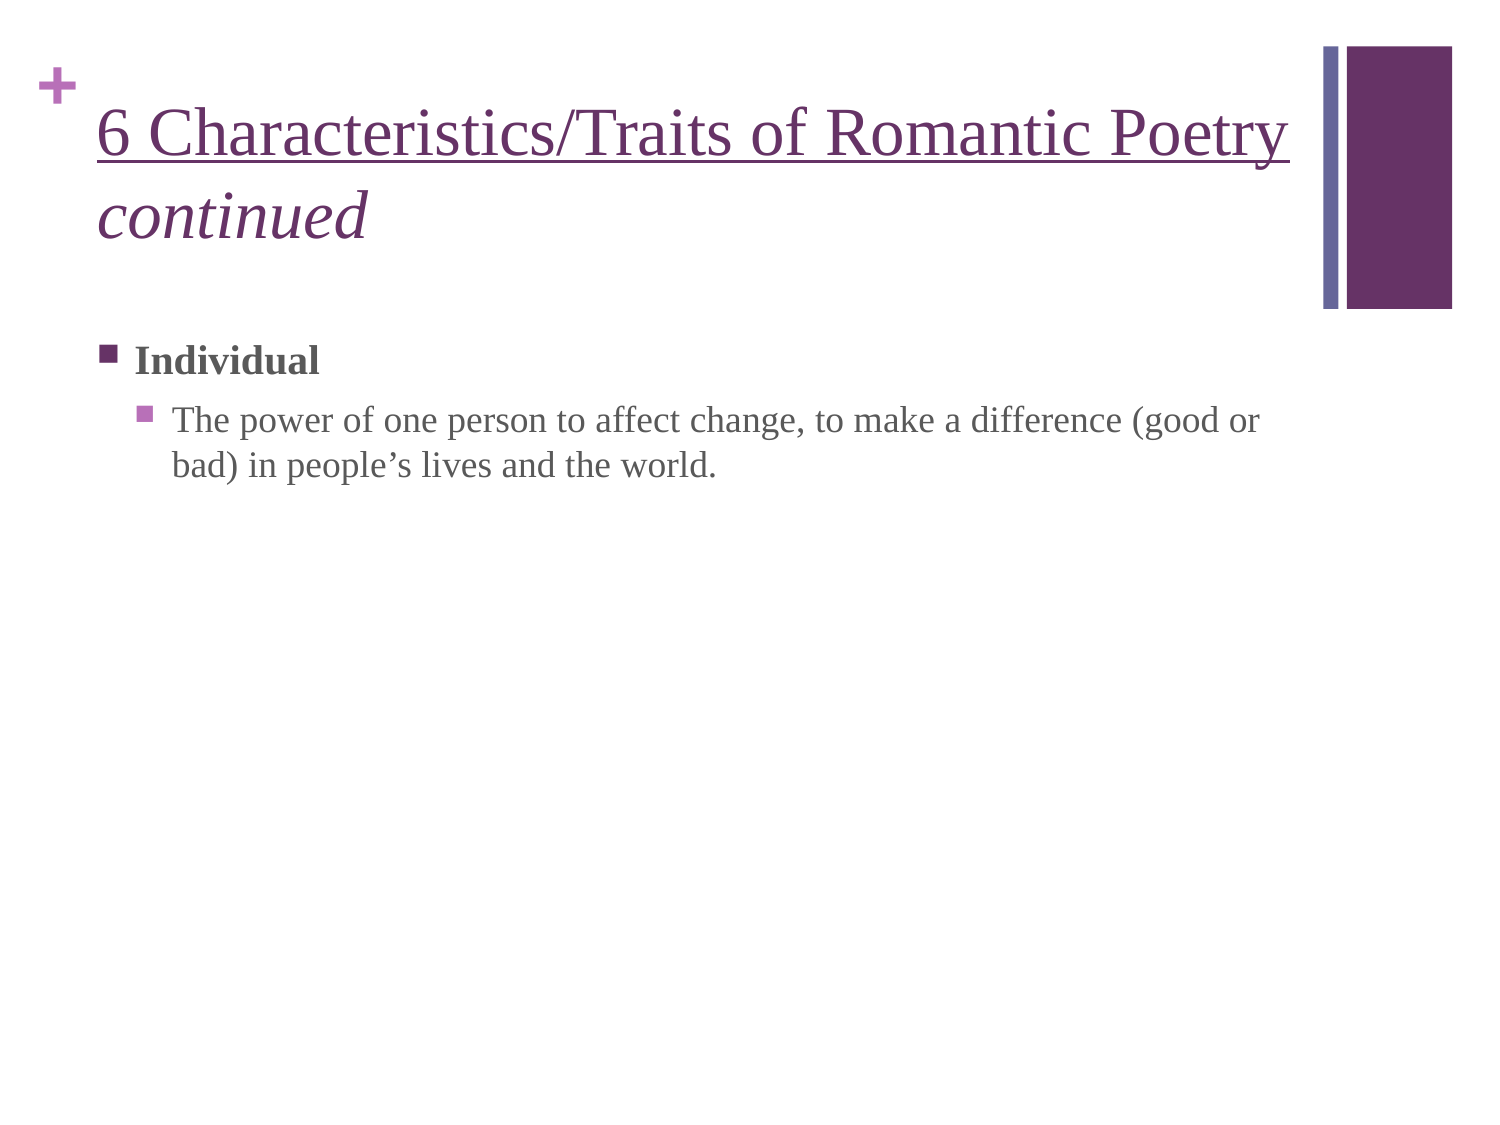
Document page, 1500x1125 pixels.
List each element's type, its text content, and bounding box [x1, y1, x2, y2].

list Individual The power of one person to affect change, to make a difference (good or bad) in people’s lives and the world. [81, 324, 1322, 1005]
title 6 Characteristics/Traits of Romantic Poetry continued [81, 79, 1322, 263]
